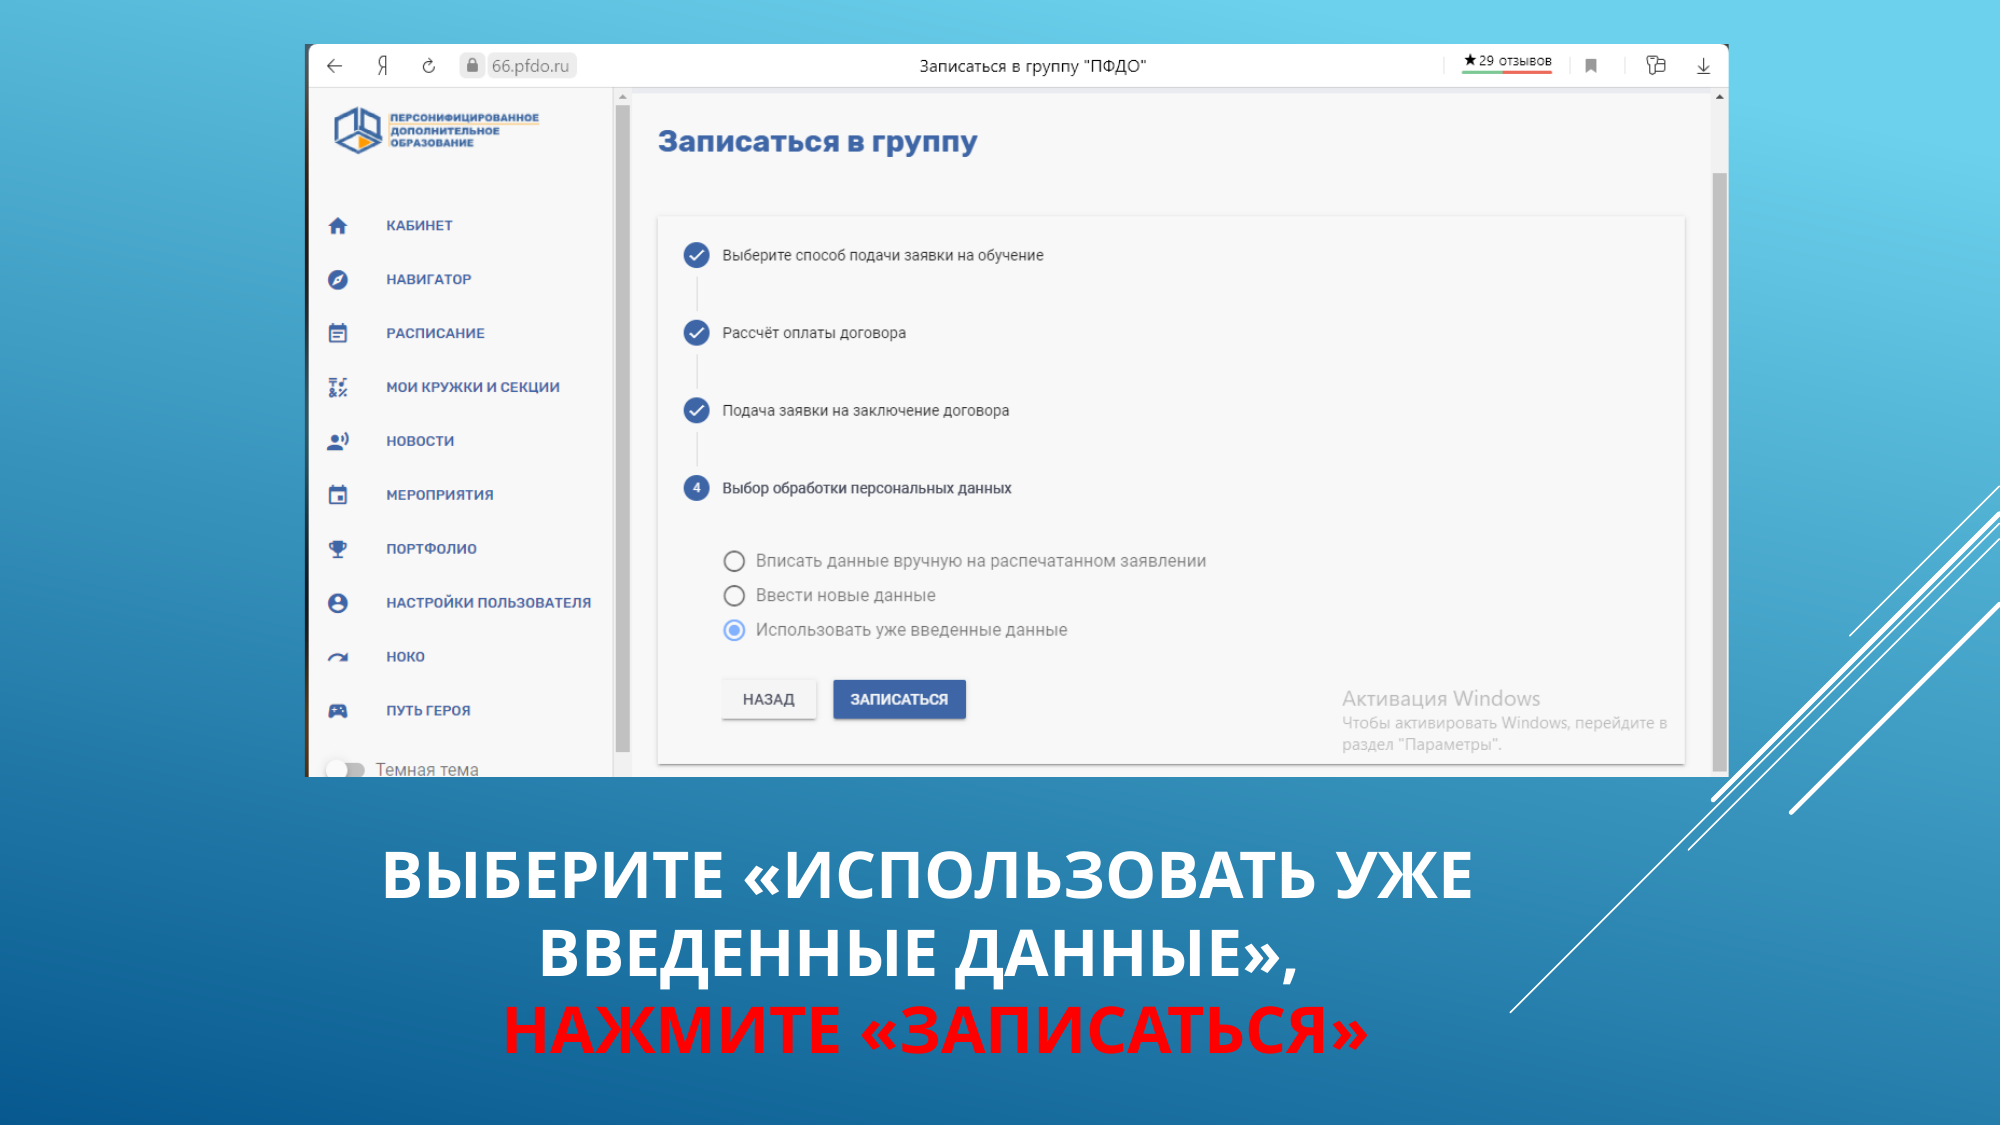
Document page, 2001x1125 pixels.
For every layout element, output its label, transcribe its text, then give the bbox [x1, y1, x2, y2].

title Выберите «Использовать уже введенные данные», нажмите «записаться» [227, 827, 1628, 1075]
picture [304, 44, 1729, 777]
